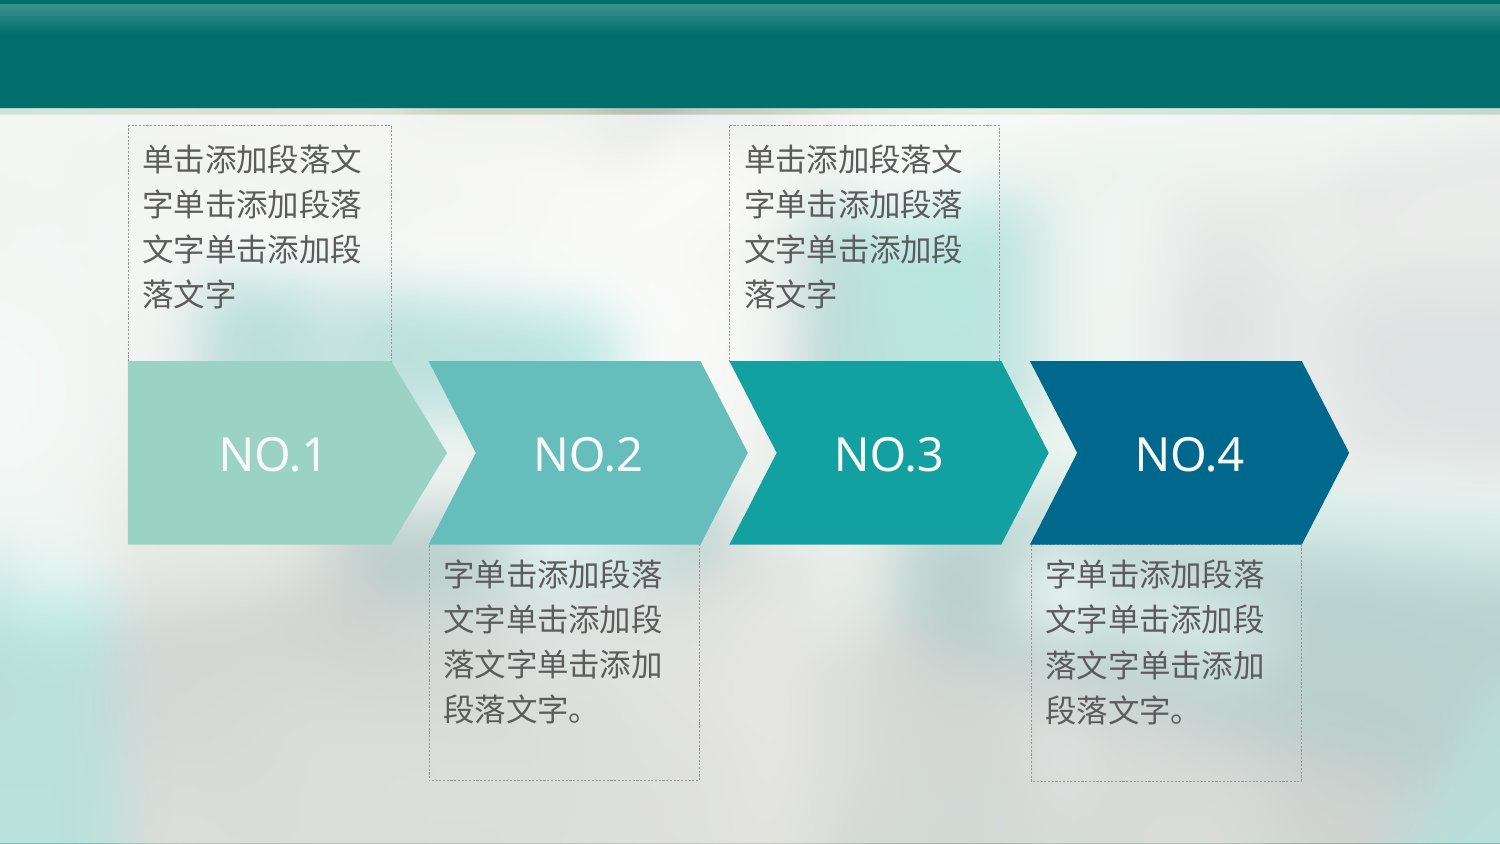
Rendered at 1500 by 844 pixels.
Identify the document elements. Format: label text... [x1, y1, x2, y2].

text_box 单击添加段落文字单击添加段落文字单击添加段落文字单击添加段落文字。 [428, 545, 700, 781]
picture [0, 109, 1500, 114]
text_box 单击添加段落文字单击添加段落文字单击添加段落文字 [729, 125, 999, 361]
text_box 单击添加段落文字单击添加段落文字单击添加段落文字单击添加段落文字。 [1030, 545, 1302, 781]
text_box NO.3 [729, 361, 1049, 545]
text_box NO.4 [1029, 361, 1350, 545]
text_box NO.2 [428, 361, 748, 545]
text_box NO.1 [127, 361, 448, 545]
text_box 单击添加段落文字单击添加段落文字单击添加段落文字 [127, 125, 391, 361]
